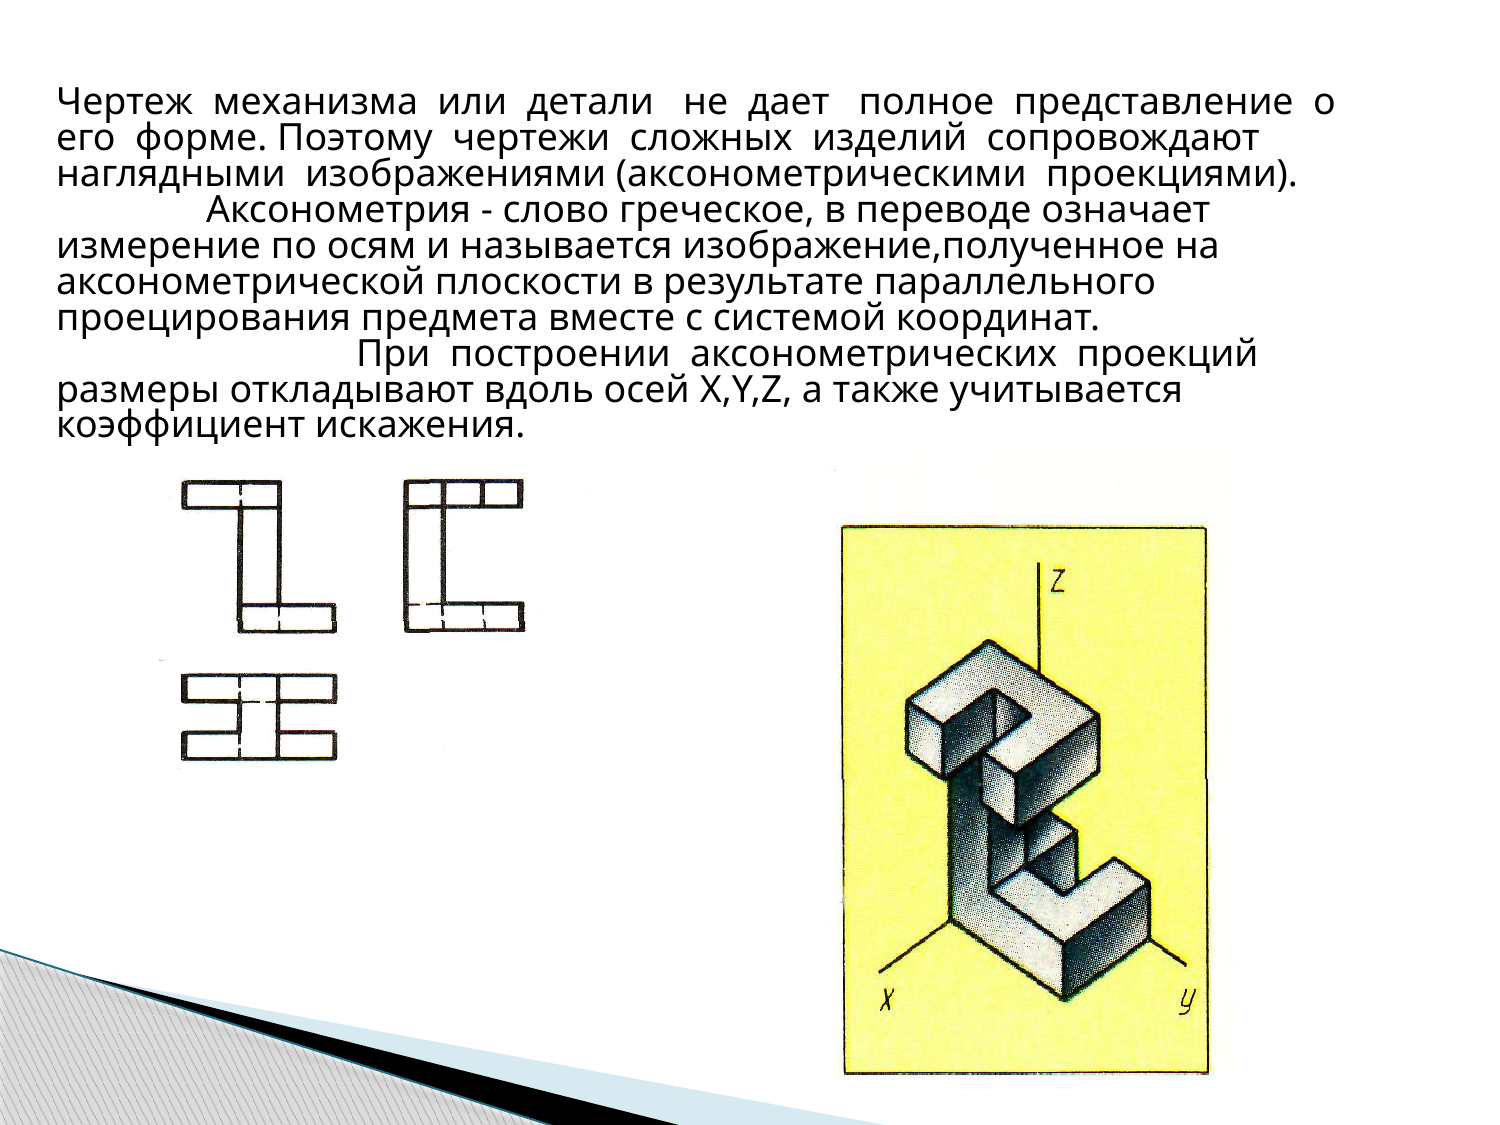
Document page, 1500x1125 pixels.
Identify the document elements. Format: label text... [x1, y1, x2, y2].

picture [159, 432, 668, 776]
picture [820, 444, 1235, 1083]
text_box Чертеж механизма или детали не дает полное представление о его форме. Поэтому чертежи сложных изделий сопровождают наглядными изображениями (аксонометрическими проекциями). Аксонометрия - слово греческое, в переводе означает измерение по осям и называется изображение,полученное на аксонометрической плоскости в результате параллельного проецирования предмета вместе с системой координат. При построении аксонометрических проекций размеры откладывают вдоль осей X,Y,Z, а также учитывается коэффициент искажения. [41, 78, 1436, 489]
